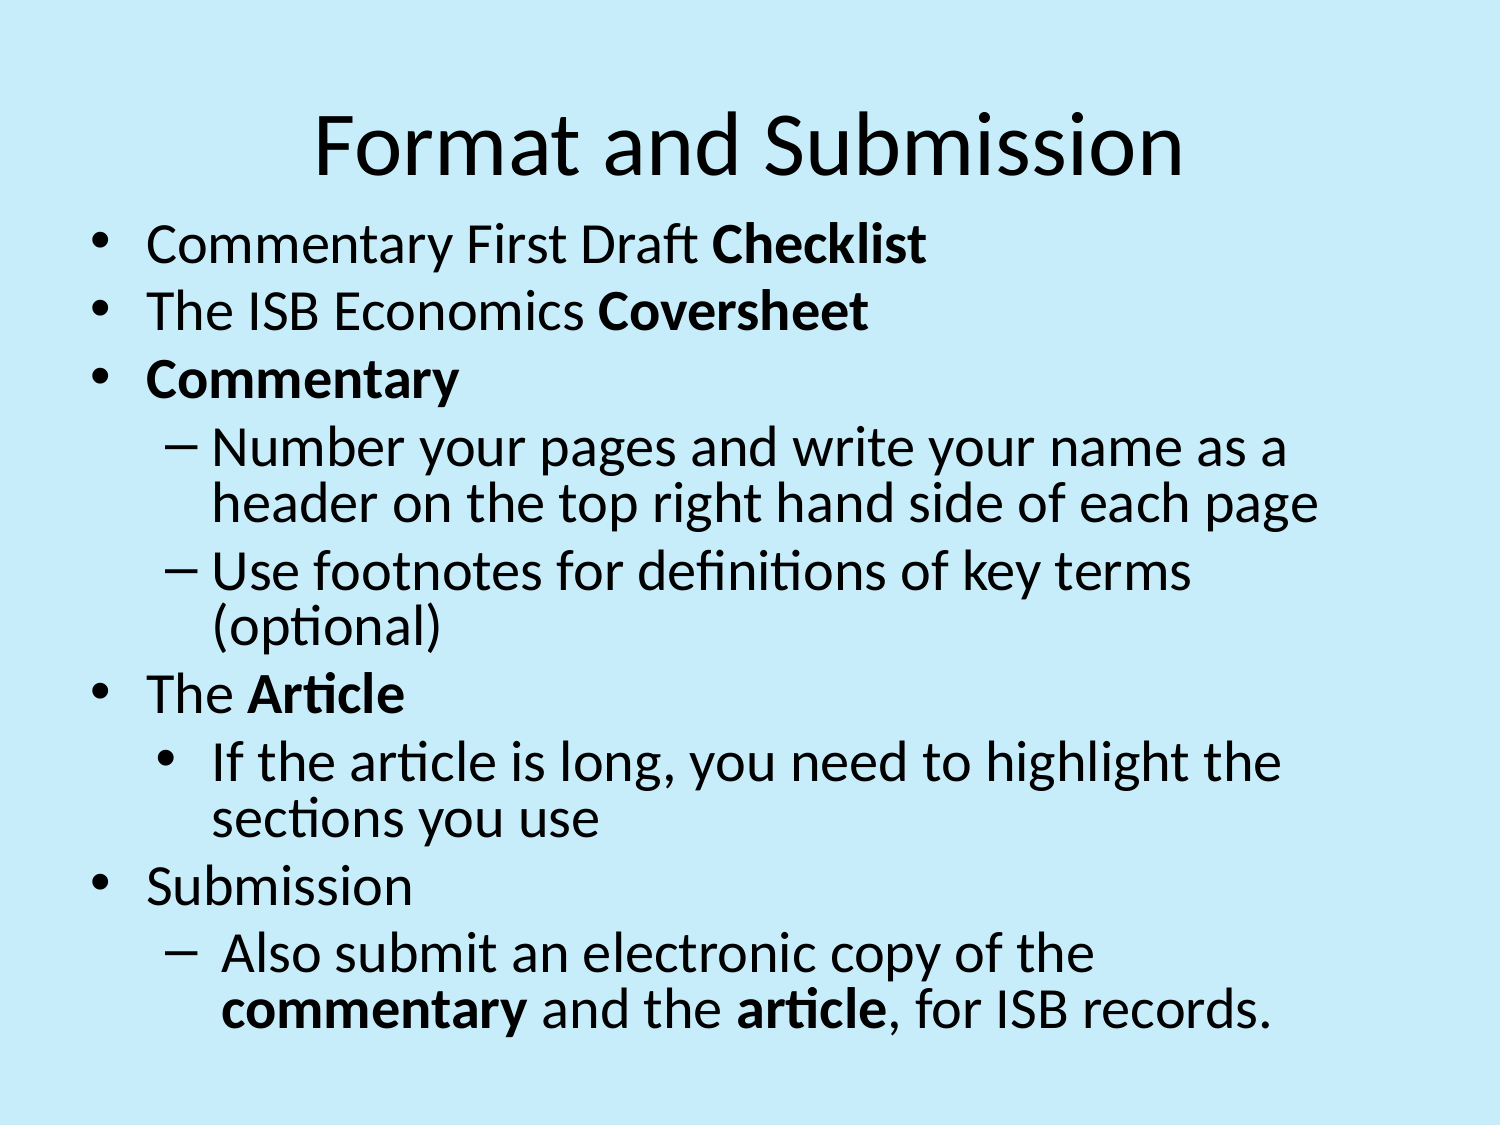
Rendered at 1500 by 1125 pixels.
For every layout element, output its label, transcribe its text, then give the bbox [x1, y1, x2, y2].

list Commentary First Draft Checklist The ISB Economics Coversheet Commentary Number your pages and write your name as a header on the top right hand side of each page Use footnotes for definitions of key terms (optional) The Article If the article is long, you need to highlight the sections you use Submission Also submit an electronic copy of the commentary and the article, for ISB records. [75, 210, 1425, 954]
title Format and Submission [75, 45, 1425, 210]
